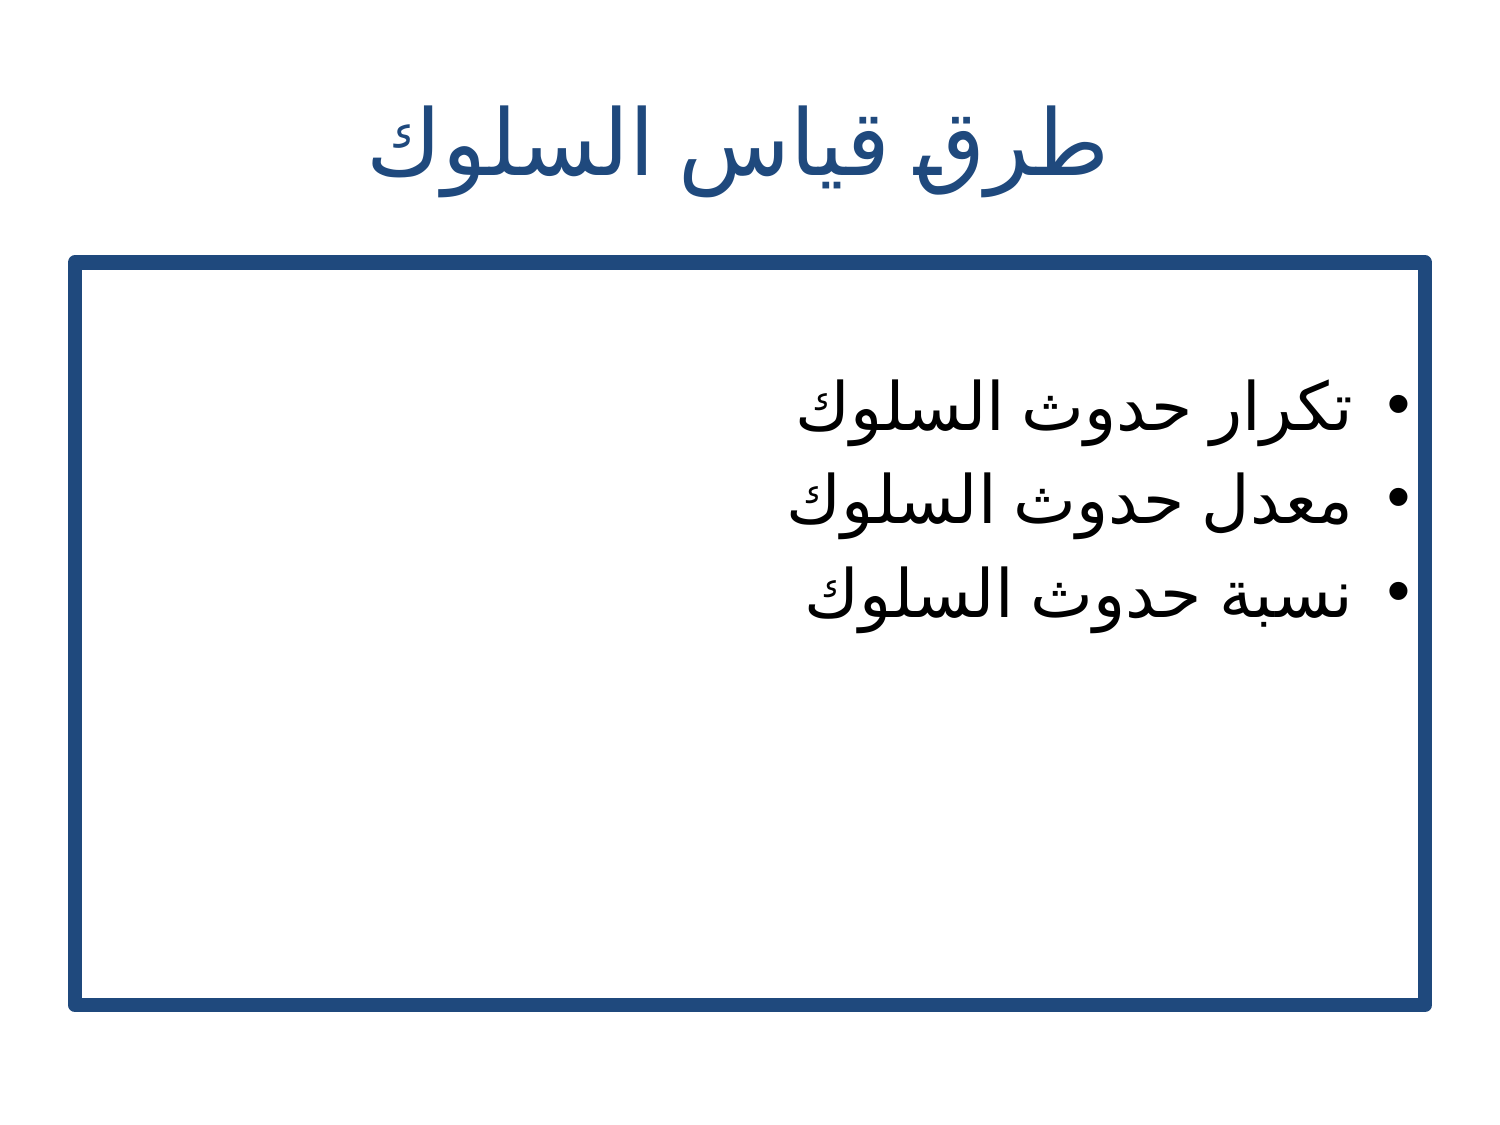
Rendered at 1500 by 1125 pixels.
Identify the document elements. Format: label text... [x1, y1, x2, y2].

title طرق قياس السلوك [75, 45, 1425, 233]
list تكرار حدوث السلوك معدل حدوث السلوك نسبة حدوث السلوك [75, 262, 1425, 1005]
